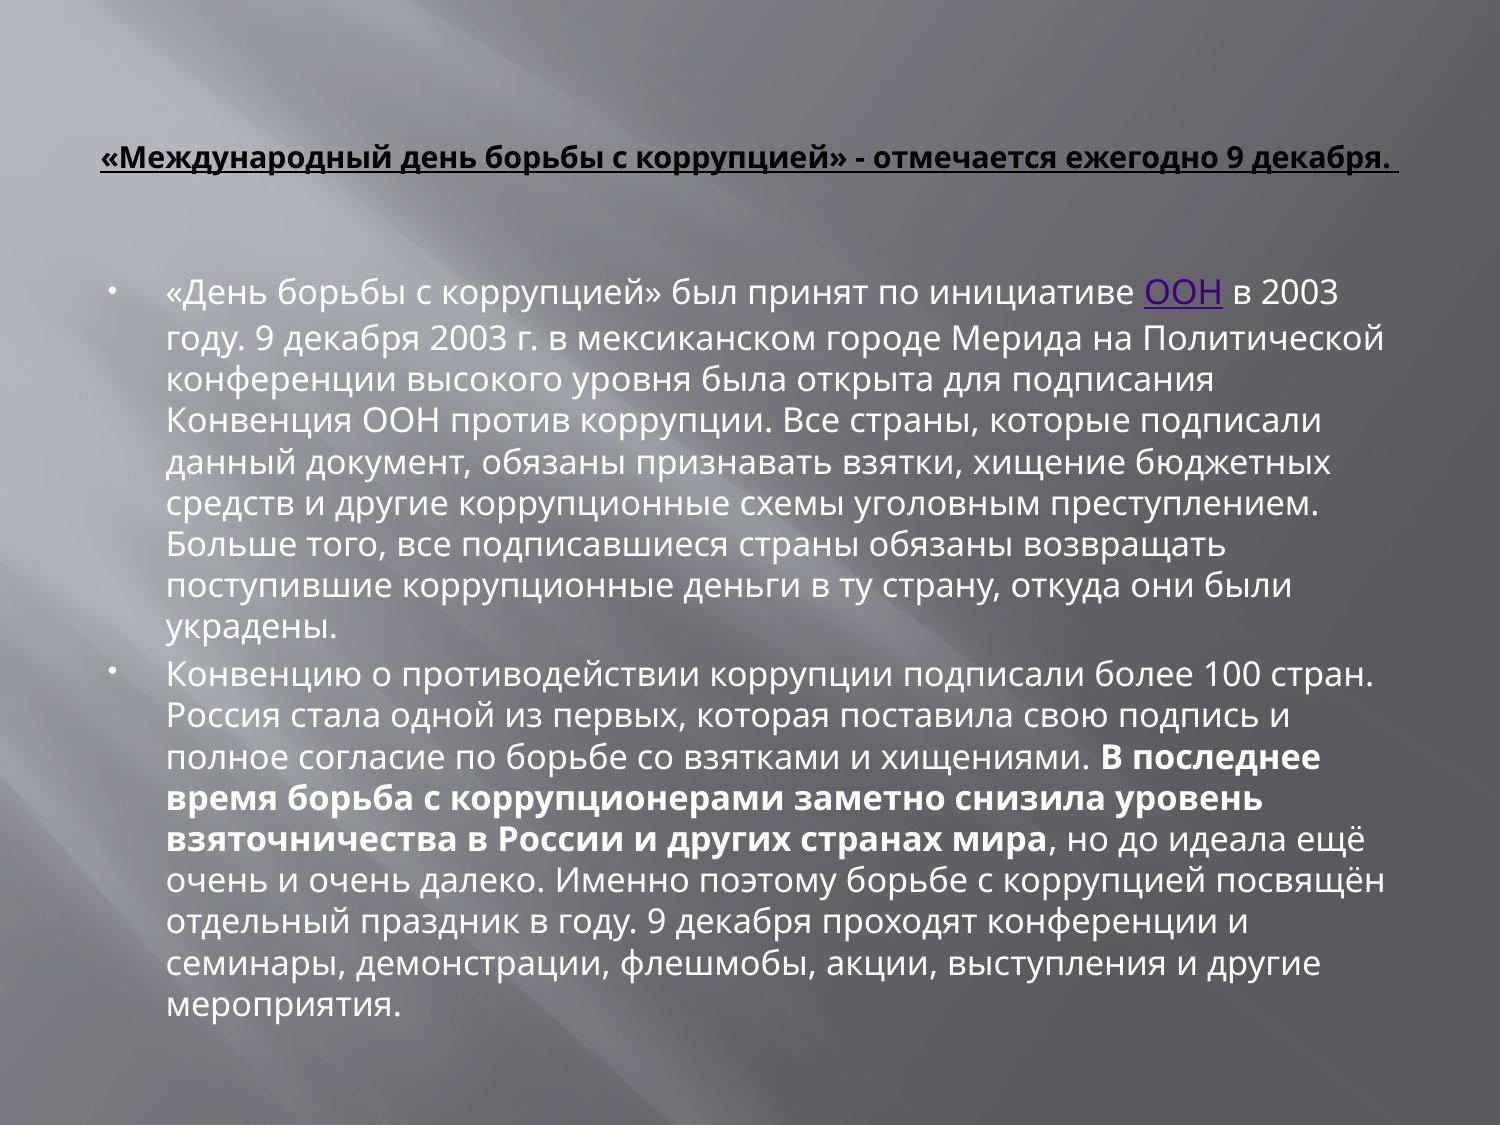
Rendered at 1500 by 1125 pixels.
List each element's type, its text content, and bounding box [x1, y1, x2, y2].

list «День борьбы с коррупцией» был принят по инициативе ООН в 2003 году. 9 декабря 2003 г. в мексиканском городе Мерида на Политической конференции высокого уровня была открыта для подписания Конвенция ООН против коррупции. Все страны, которые подписали данный документ, обязаны признавать взятки, хищение бюджетных средств и другие коррупционные схемы уголовным преступлением. Больше того, все подписавшиеся страны обязаны возвращать поступившие коррупционные деньги в ту страну, откуда они были украдены. Конвенцию о противодействии коррупции подписали более 100 стран. Россия стала одной из первых, которая поставила свою подпись и полное согласие по борьбе со взятками и хищениями. В последнее время борьба с коррупционерами заметно снизила уровень взяточничества в России и других странах мира, но до идеала ещё очень и очень далеко. Именно поэтому борьбе с коррупцией посвящён отдельный праздник в году. 9 декабря проходят конференции и семинары, демонстрации, флешмобы, акции, выступления и другие мероприятия. [75, 262, 1425, 1035]
title «Международный день борьбы с коррупцией» - отмечается ежегодно 9 декабря. [75, 128, 1425, 233]
